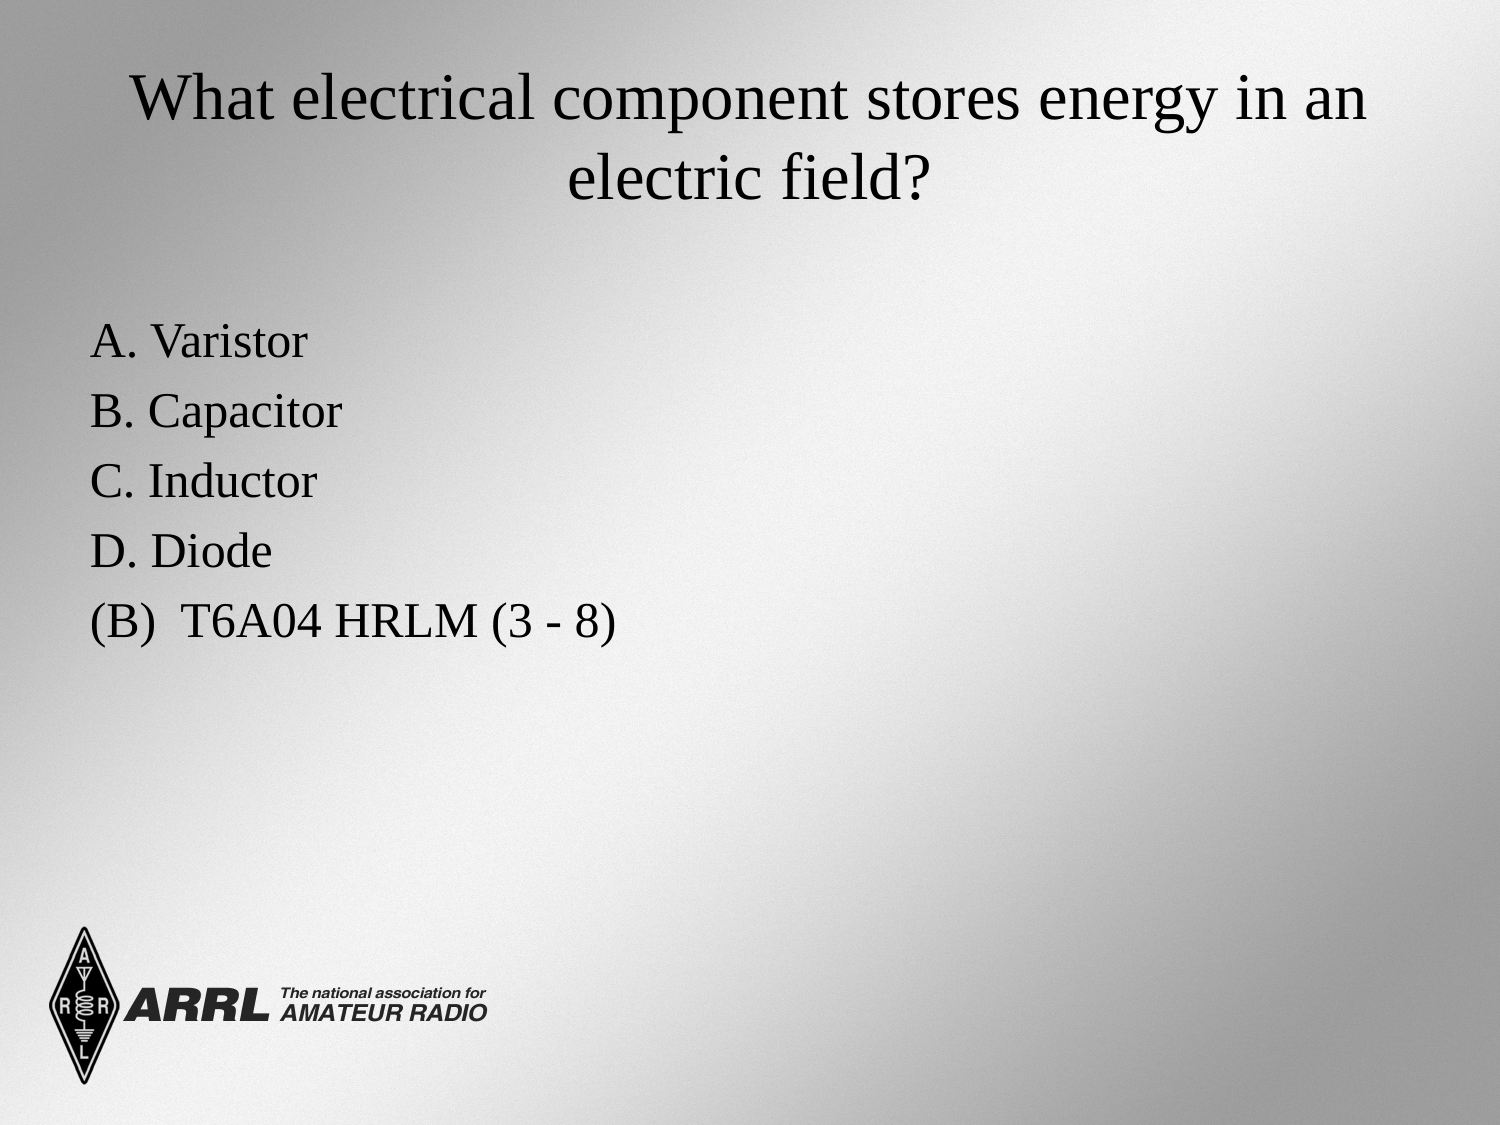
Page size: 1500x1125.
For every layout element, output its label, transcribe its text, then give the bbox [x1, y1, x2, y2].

title What electrical component stores energy in an electric field? [75, 45, 1425, 233]
picture [0, 0, 1500, 1125]
list A. Varistor B. Capacitor C. Inductor D. Diode (B) T6A04 HRLM (3 - 8) [75, 299, 1425, 1005]
